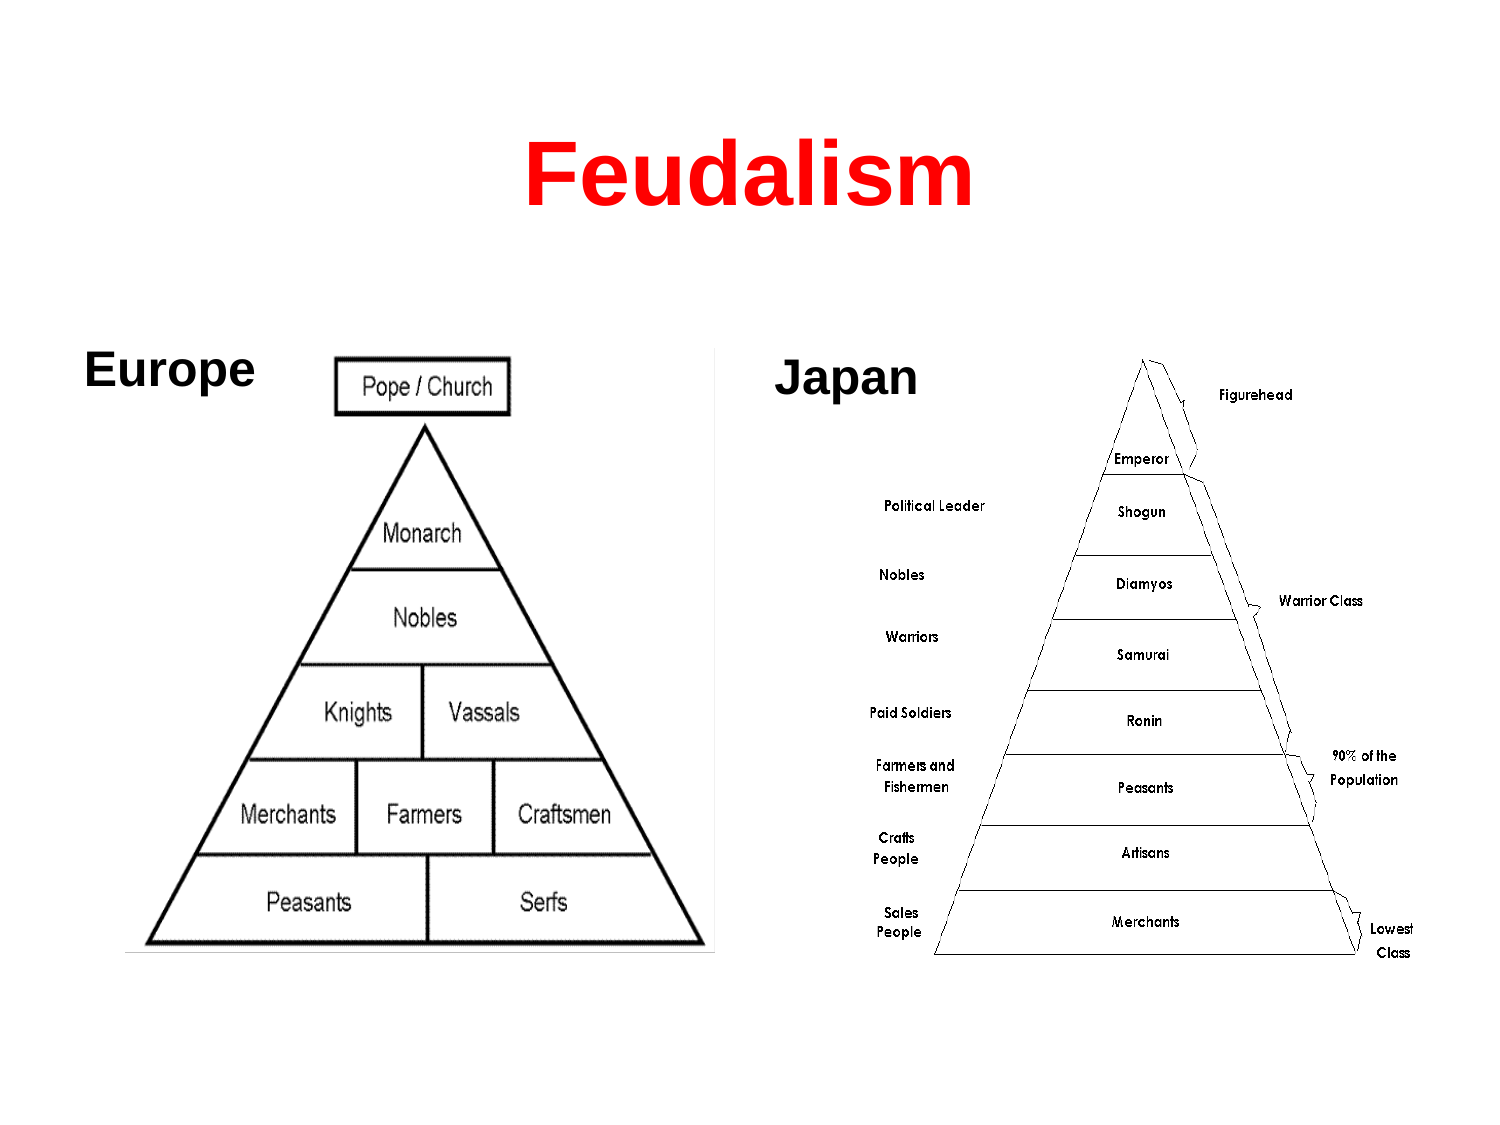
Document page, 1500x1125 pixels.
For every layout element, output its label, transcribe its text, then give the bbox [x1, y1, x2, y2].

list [863, 301, 1432, 995]
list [125, 348, 716, 954]
list Japan [759, 310, 858, 412]
list Europe [69, 302, 704, 405]
title Feudalism [103, 59, 1398, 278]
